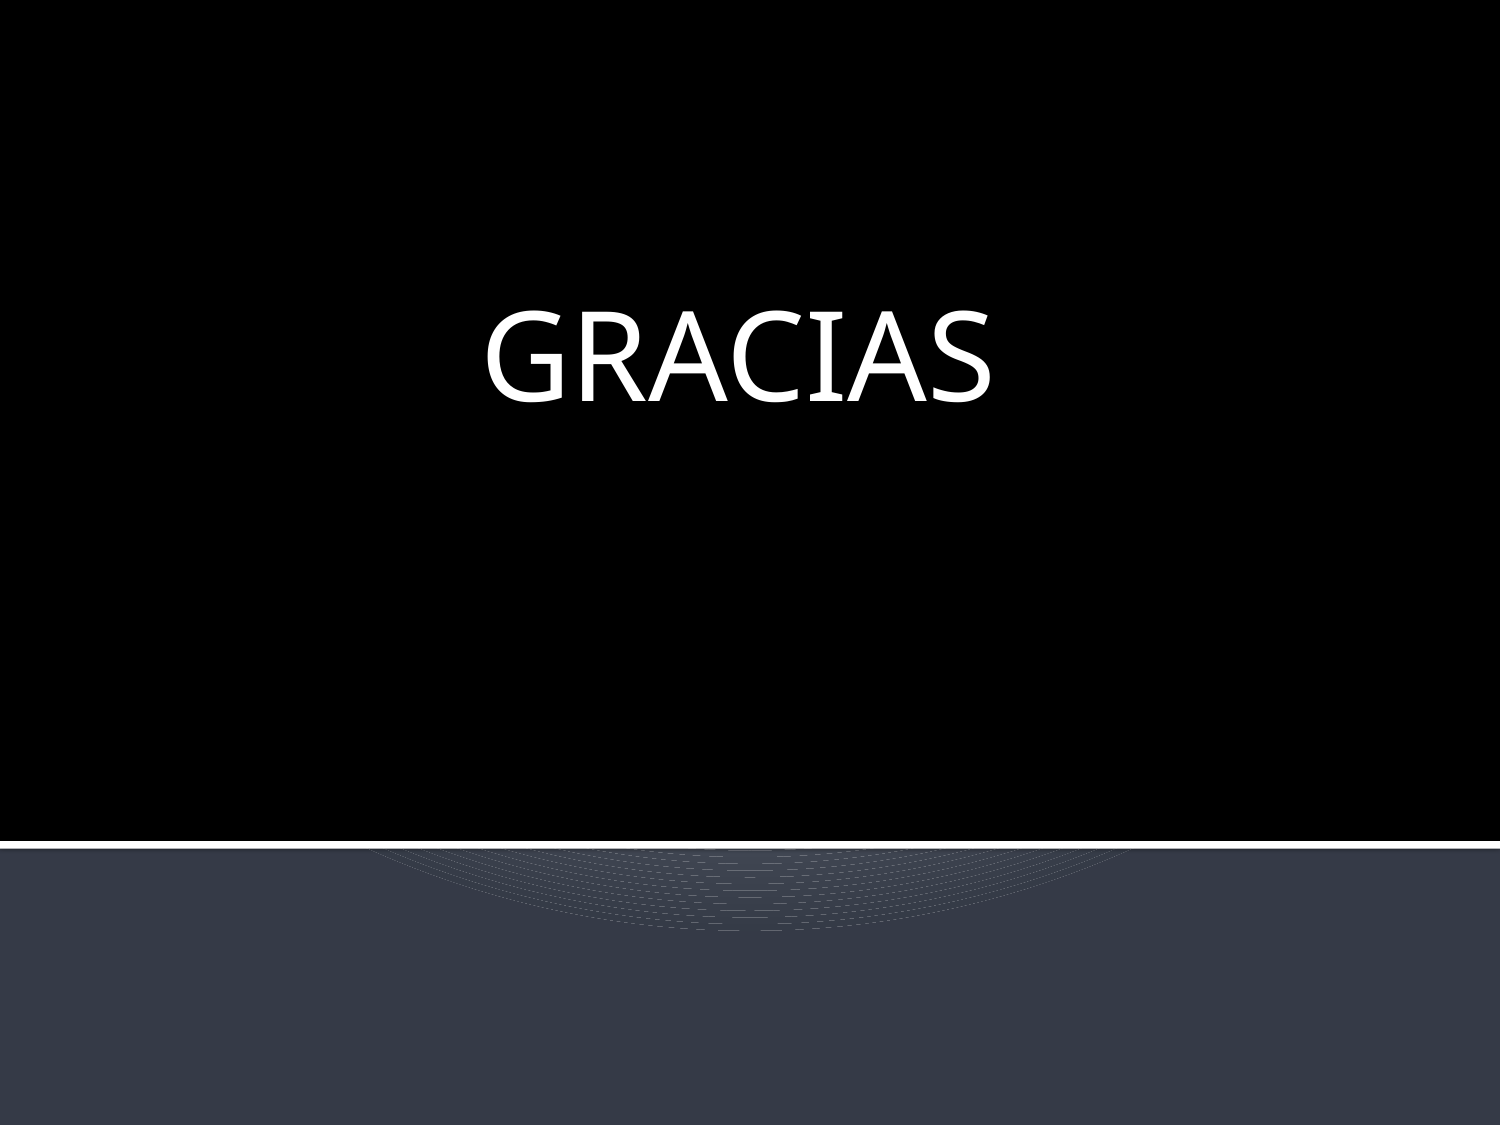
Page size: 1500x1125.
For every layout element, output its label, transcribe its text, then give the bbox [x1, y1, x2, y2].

text_box GRACIAS [35, 269, 1442, 435]
